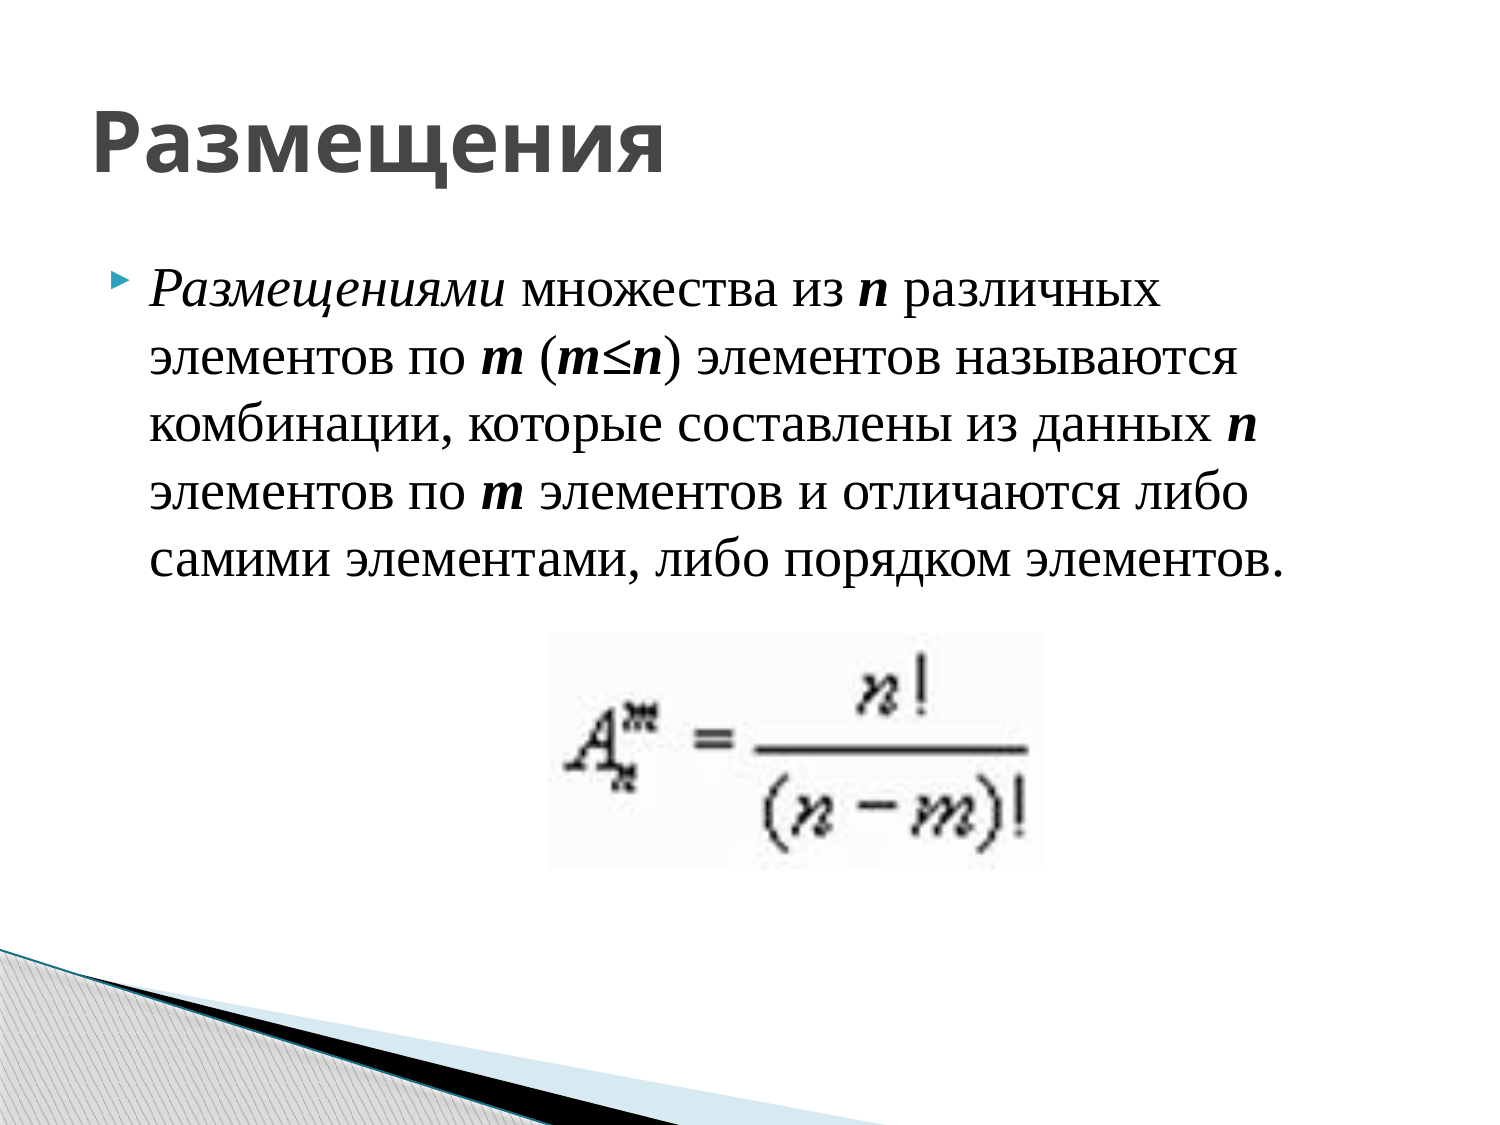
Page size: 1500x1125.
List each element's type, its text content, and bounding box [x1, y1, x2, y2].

list Размещениями множества из n различных элементов по m (m≤n) элементов называются комбинации, которые составлены из данных n элементов по m элементов и отличаются либо самими элементами, либо порядком элементов. [75, 242, 1425, 986]
title Размещения [75, 45, 1425, 233]
picture [548, 633, 1045, 870]
